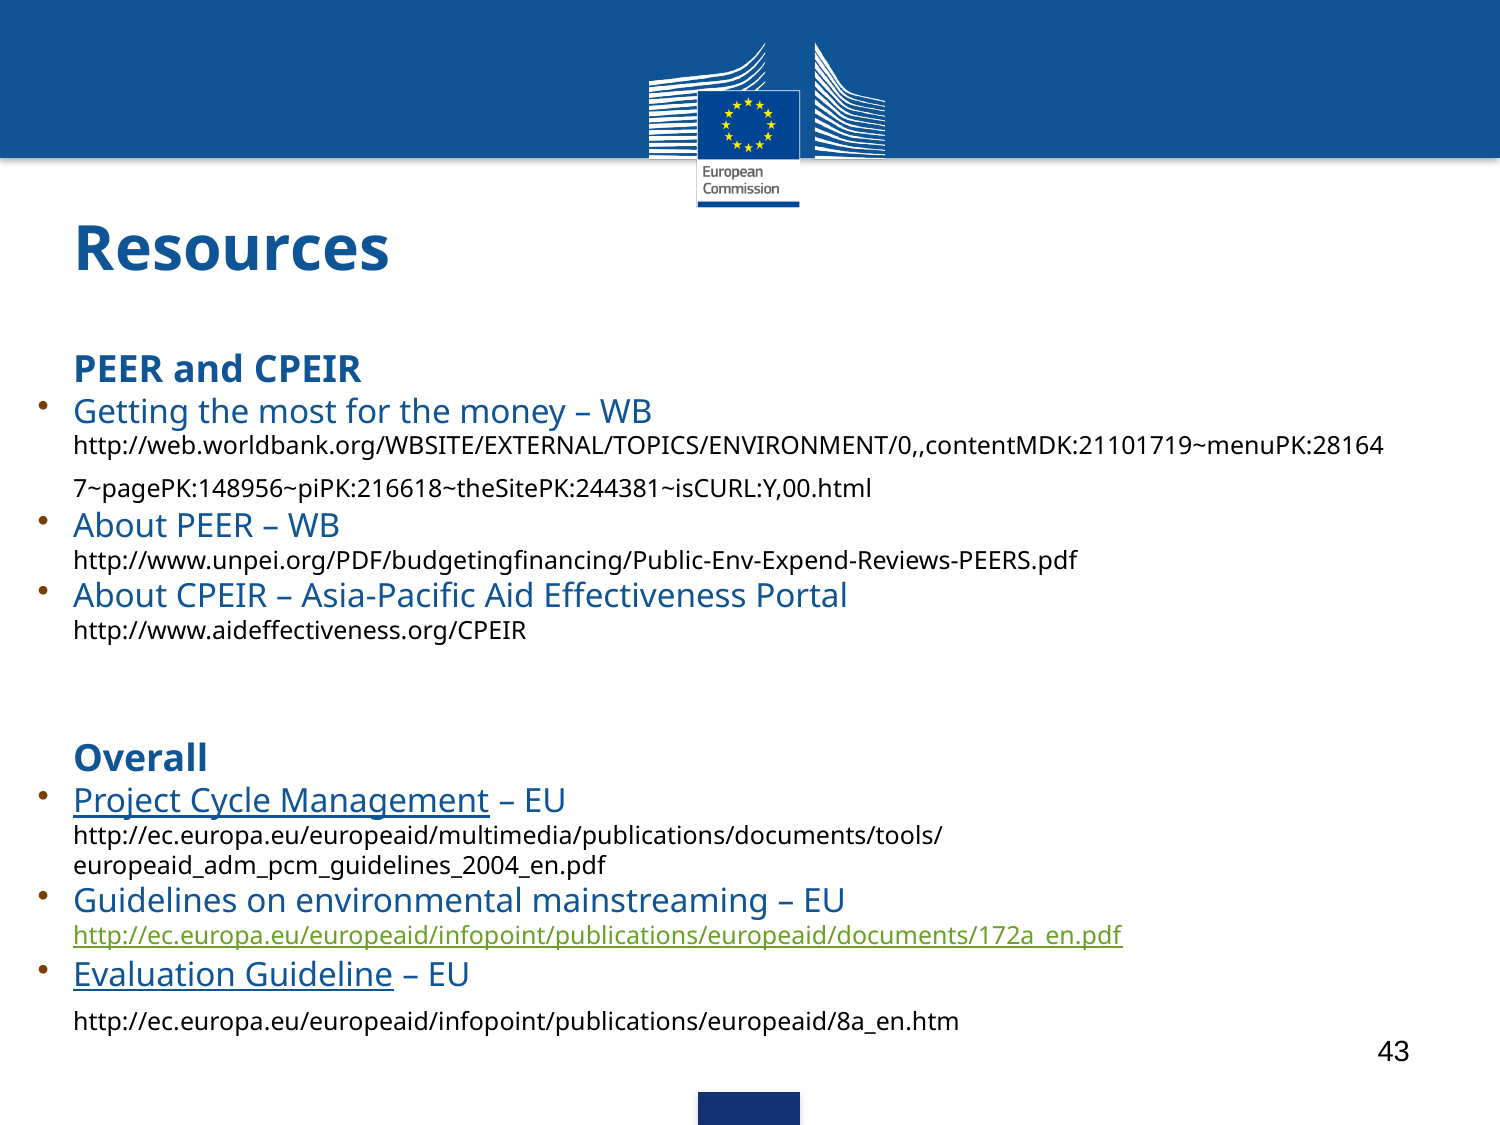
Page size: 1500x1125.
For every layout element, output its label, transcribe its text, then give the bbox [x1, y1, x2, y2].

picture [649, 42, 885, 144]
title Resources [0, 144, 1350, 337]
text_box PEER and CPEIR Getting the most for the money – WB http://web.worldbank.org/WBSITE/EXTERNAL/TOPICS/ENVIRONMENT/0,,contentMDK:21101719~menuPK:281647~pagePK:148956~piPK:216618~theSitePK:244381~isCURL:Y,00.html About PEER – WB http://www.unpei.org/PDF/budgetingfinancing/Public-Env-Expend-Reviews-PEERS.pdf About CPEIR – Asia-Pacific Aid Effectiveness Portal http://www.aideffectiveness.org/CPEIR Overall Project Cycle Management – EU http://ec.europa.eu/europeaid/multimedia/publications/documents/tools/europeaid_adm_pcm_guidelines_2004_en.pdf Guidelines on environmental mainstreaming – EU http://ec.europa.eu/europeaid/infopoint/publications/europeaid/documents/172a_en.pdf Evaluation Guideline – EU http://ec.europa.eu/europeaid/infopoint/publications/europeaid/8a_en.htm [0, 337, 1413, 1076]
slide_number 43 [1074, 1024, 1426, 1103]
